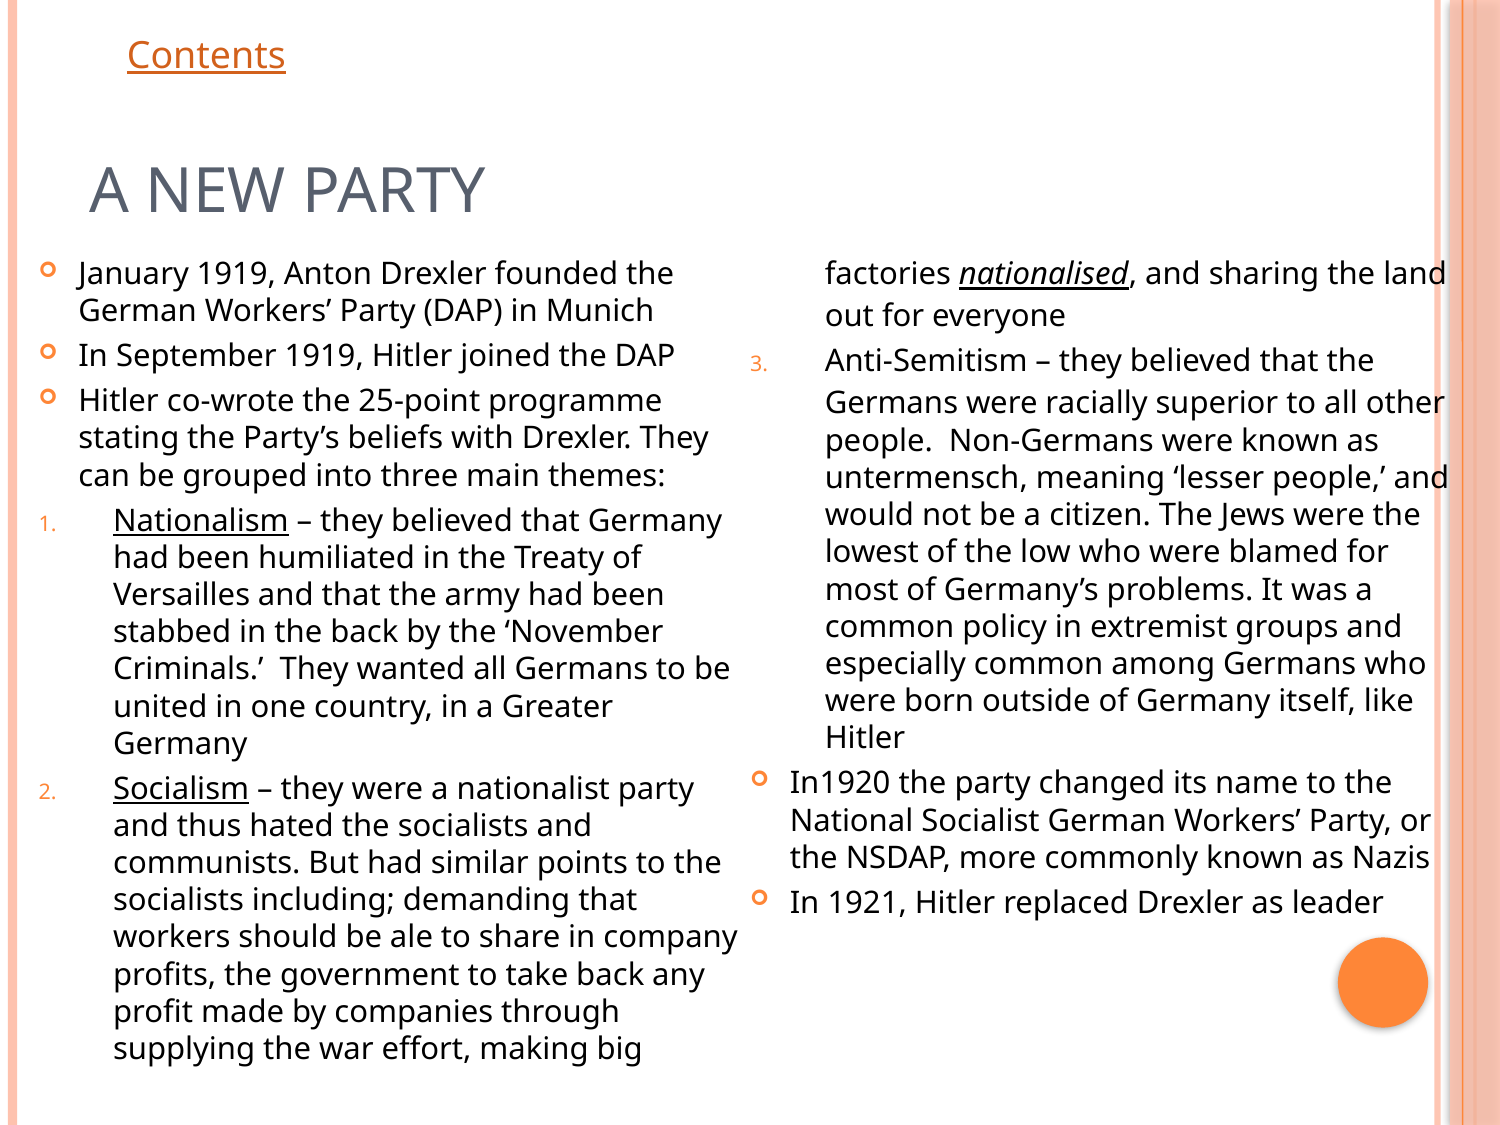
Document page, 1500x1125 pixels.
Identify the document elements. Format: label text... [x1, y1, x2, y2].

list January 1919, Anton Drexler founded the German Workers’ Party (DAP) in Munich In September 1919, Hitler joined the DAP Hitler co-wrote the 25-point programme stating the Party’s beliefs with Drexler. They can be grouped into three main themes: Nationalism – they believed that Germany had been humiliated in the Treaty of Versailles and that the army had been stabbed in the back by the ‘November Criminals.’ They wanted all Germans to be united in one country, in a Greater Germany Socialism – they were a nationalist party and thus hated the socialists and communists. But had similar points to the socialists including; demanding that workers should be ale to share in company profits, the government to take back any profit made by companies through supplying the war effort, making big factories nationalised, and sharing the land out for everyone Anti-Semitism – they believed that the Germans were racially superior to all other people. Non-Germans were known as untermensch, meaning ‘lesser people,’ and would not be a citizen. The Jews were the lowest of the low who were blamed for most of Germany’s problems. It was a common policy in extremist groups and especially common among Germans who were born outside of Germany itself, like Hitler In1920 the party changed its name to the National Socialist German Workers’ Party, or the NSDAP, more commonly known as Nazis In 1921, Hitler replaced Drexler as leader [23, 245, 1477, 1091]
title A New Party [75, 45, 1300, 233]
